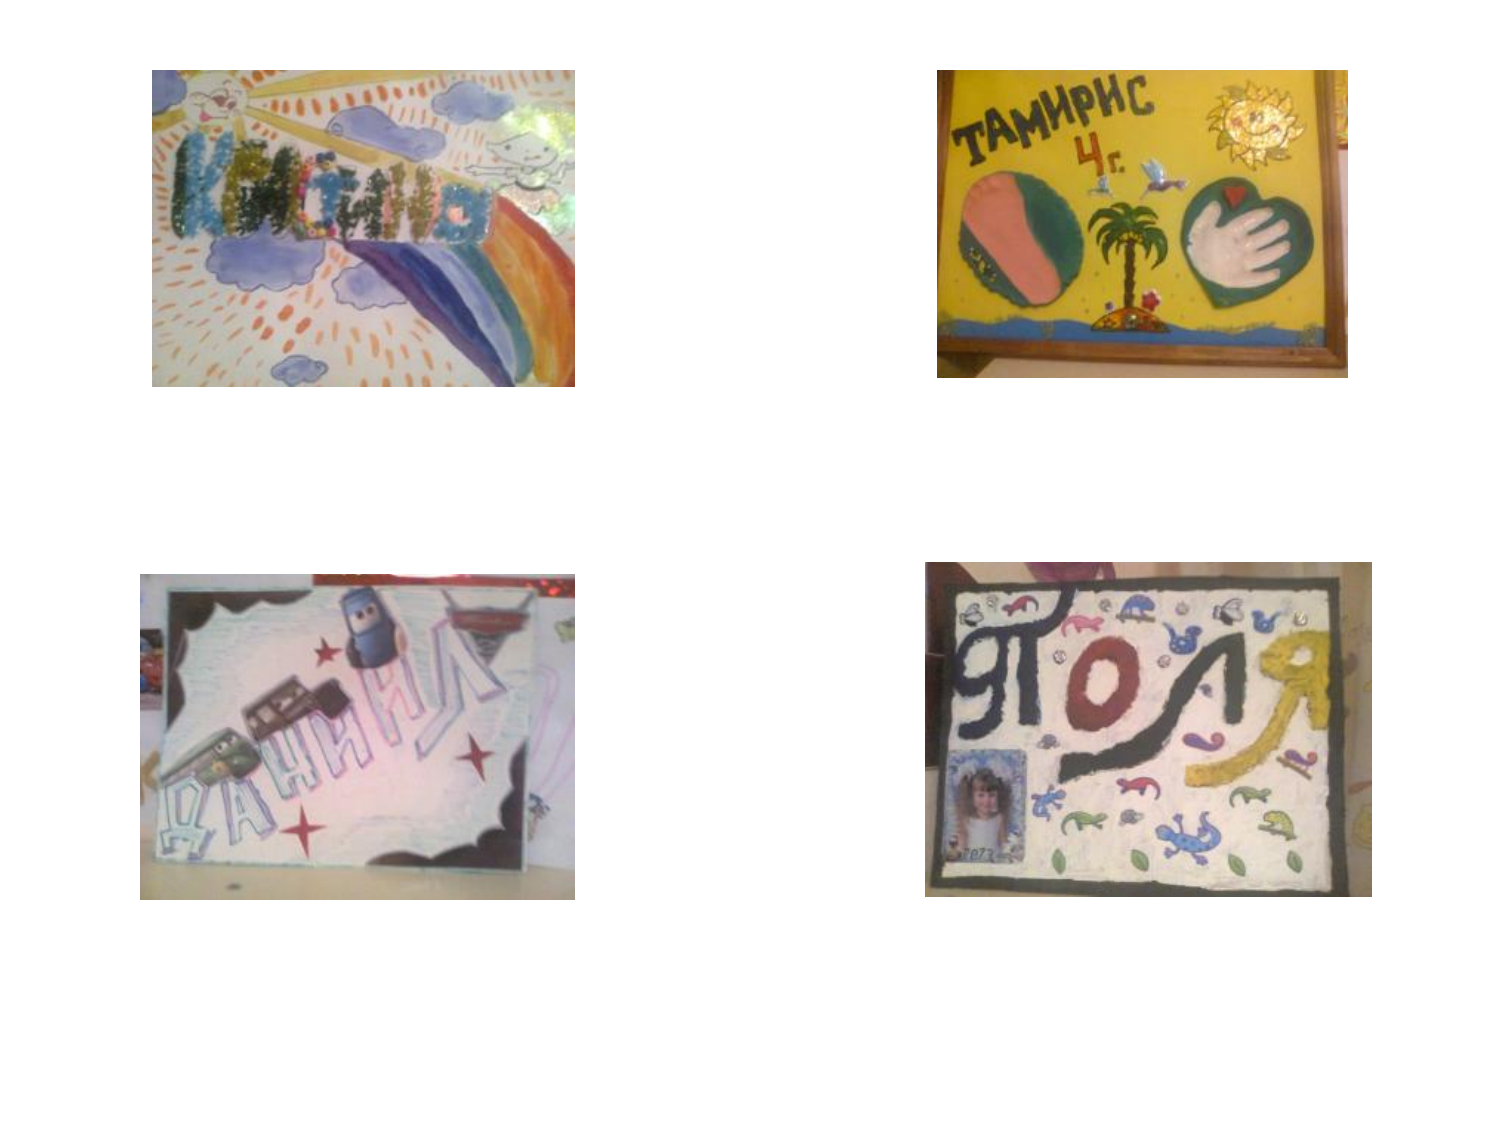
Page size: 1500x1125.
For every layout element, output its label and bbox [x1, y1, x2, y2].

list [152, 70, 575, 387]
picture [140, 573, 575, 900]
picture [925, 562, 1372, 897]
list [937, 70, 1348, 379]
